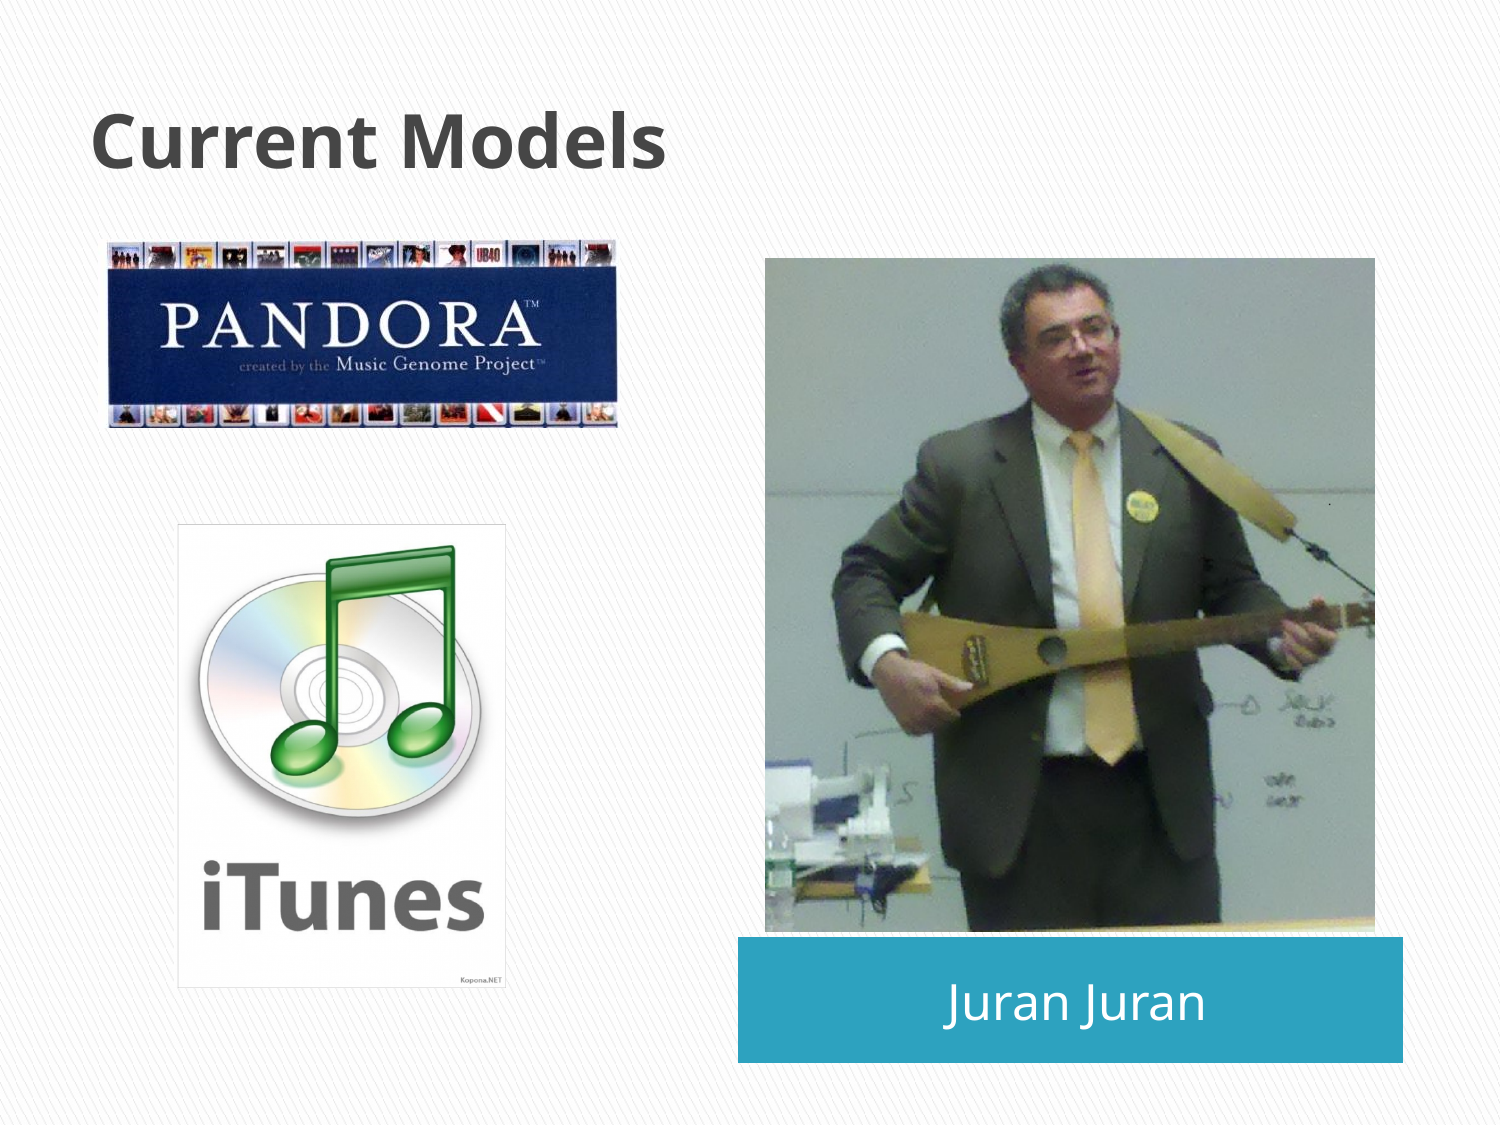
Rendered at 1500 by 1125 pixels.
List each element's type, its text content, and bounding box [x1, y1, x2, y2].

picture [92, 237, 626, 429]
title Current Models [75, 44, 1425, 233]
picture [174, 524, 506, 988]
picture [765, 258, 1376, 932]
text_box Juran Juran [739, 937, 1402, 1063]
